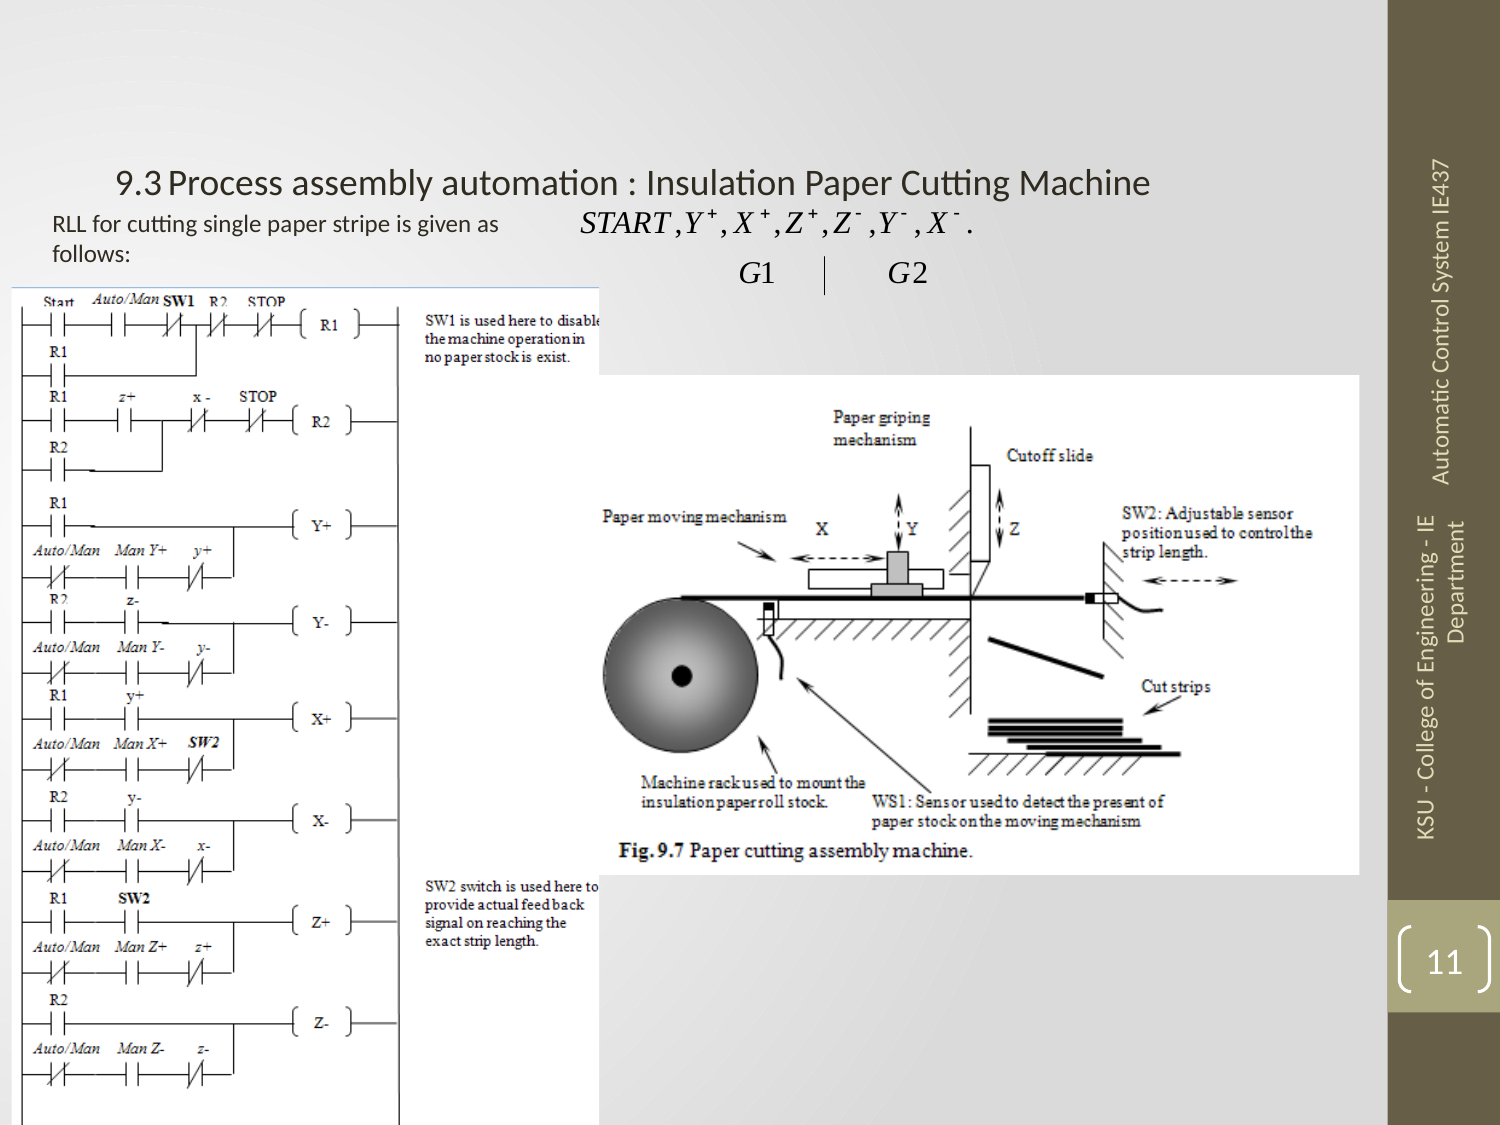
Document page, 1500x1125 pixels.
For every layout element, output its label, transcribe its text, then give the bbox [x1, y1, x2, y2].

slide_number 11 [1397, 925, 1492, 994]
text_box RLL for cutting single paper stripe is given as follows: [37, 200, 572, 276]
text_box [574, 199, 978, 301]
text_box 9.3 Process assembly automation : Insulation Paper Cutting Machine [24, 150, 1450, 211]
slide_number Automatic Control System IE437 [1408, 100, 1469, 500]
picture [11, 286, 1360, 1125]
footer KSU - College of Engineering - IE Department [1408, 500, 1469, 889]
